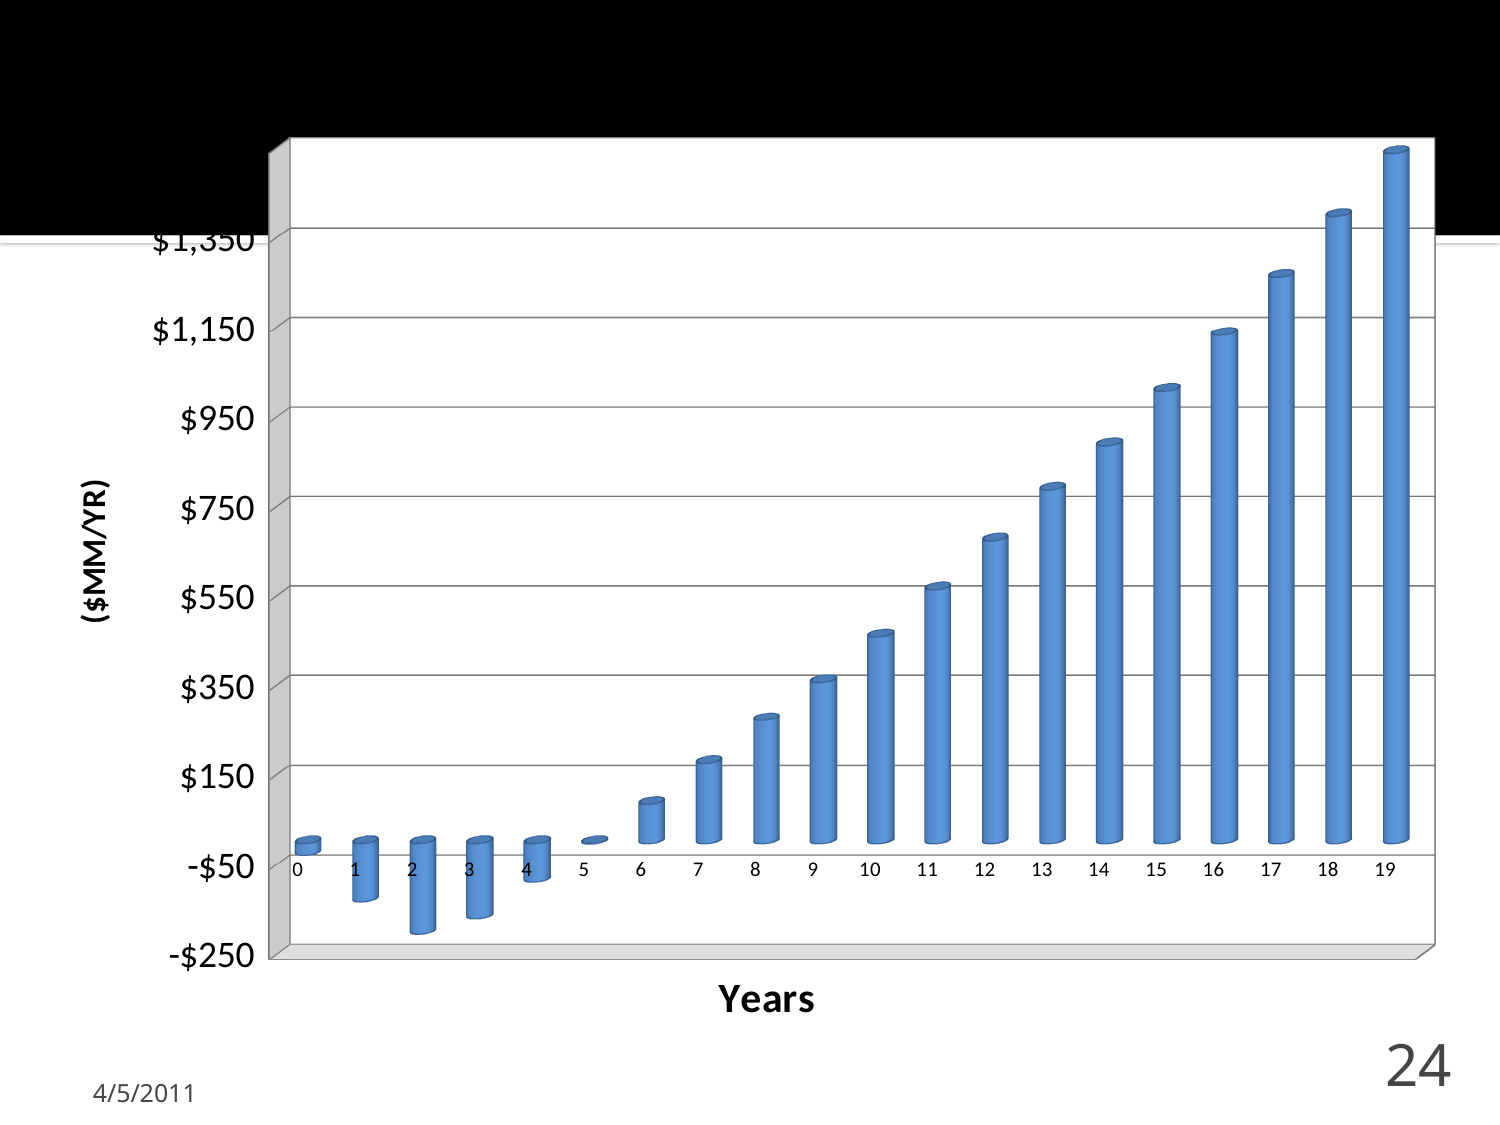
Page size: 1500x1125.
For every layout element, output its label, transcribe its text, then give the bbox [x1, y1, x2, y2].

chart [37, 37, 1463, 1050]
slide_number 24 [1345, 1062, 1467, 1108]
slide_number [75, 1062, 425, 1108]
